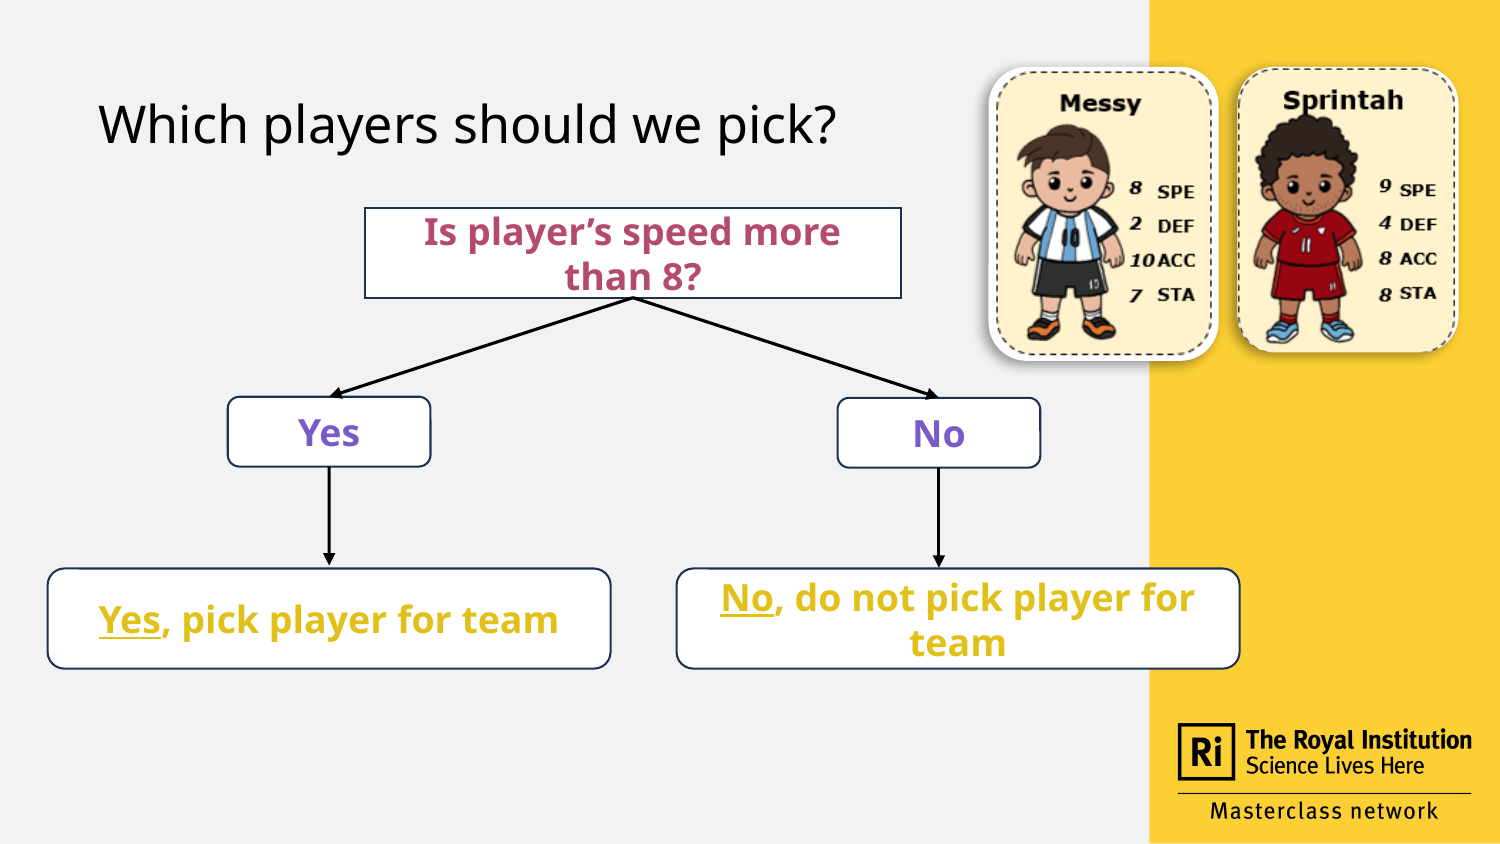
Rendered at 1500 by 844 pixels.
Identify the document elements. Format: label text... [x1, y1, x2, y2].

picture [988, 66, 1219, 361]
picture [1237, 66, 1459, 353]
picture [1149, 702, 1500, 844]
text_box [47, 207, 1240, 669]
title Which players should we pick? [83, 44, 1377, 207]
